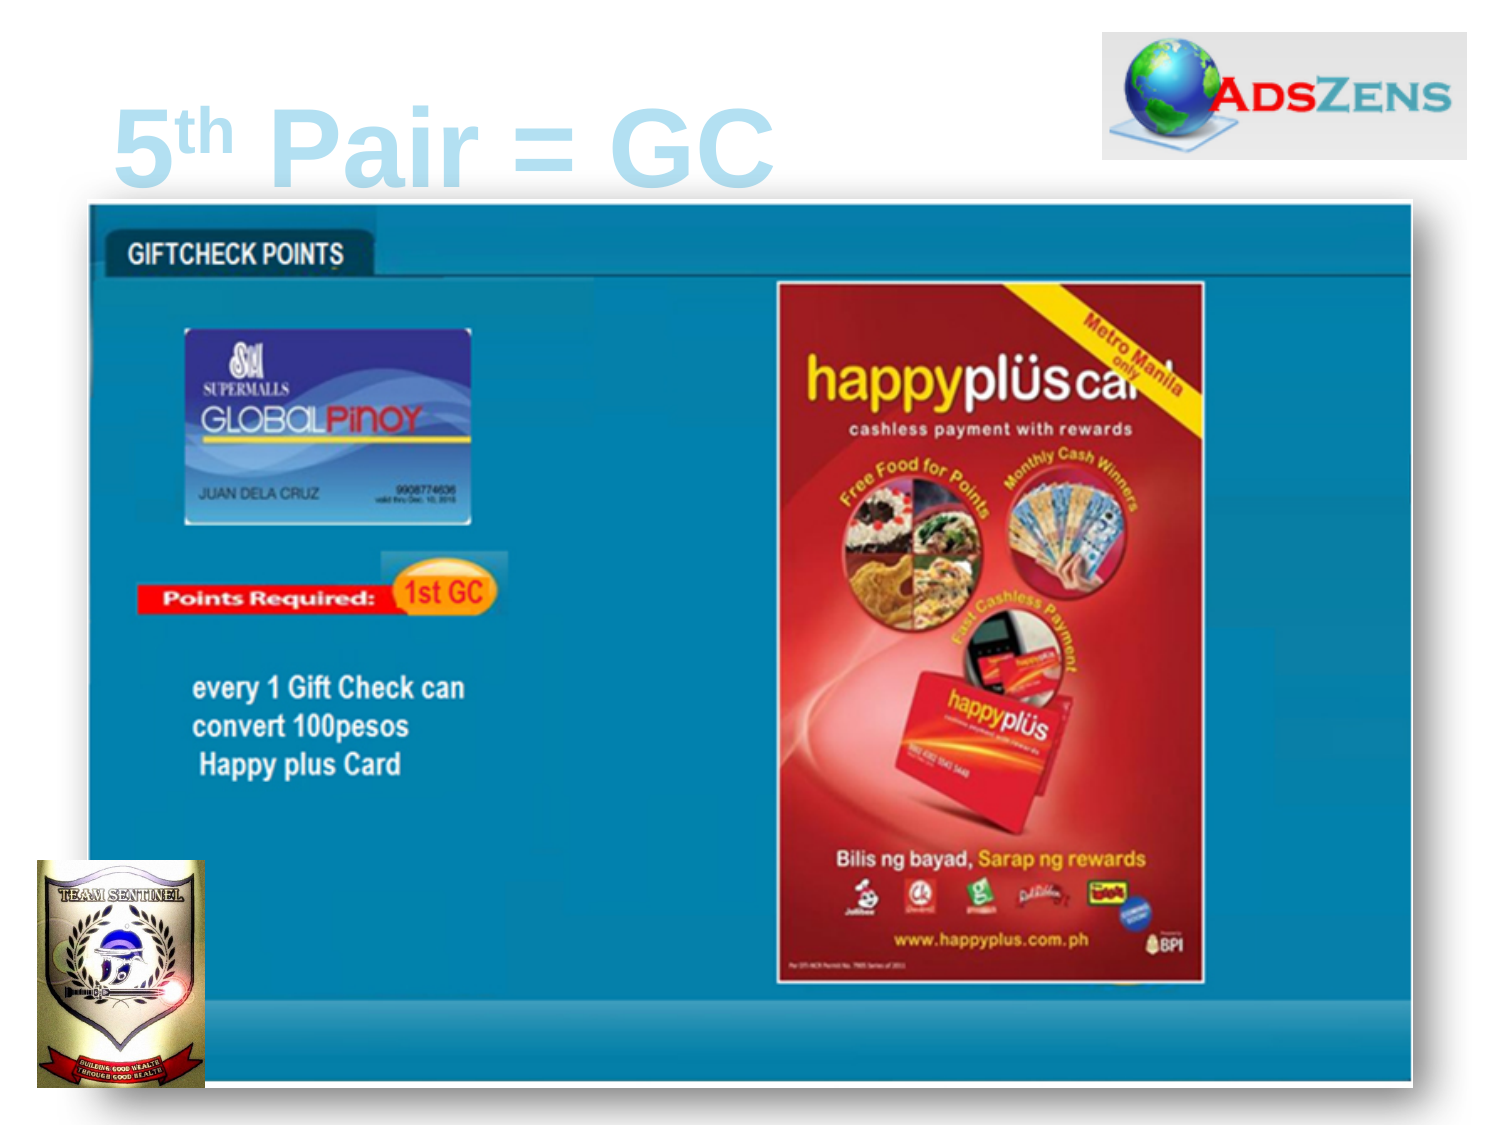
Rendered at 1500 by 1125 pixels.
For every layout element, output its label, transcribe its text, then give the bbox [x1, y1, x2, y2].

picture [1101, 32, 1467, 160]
text_box 5th Pair = GC [97, 67, 1435, 192]
picture [37, 199, 1413, 1089]
